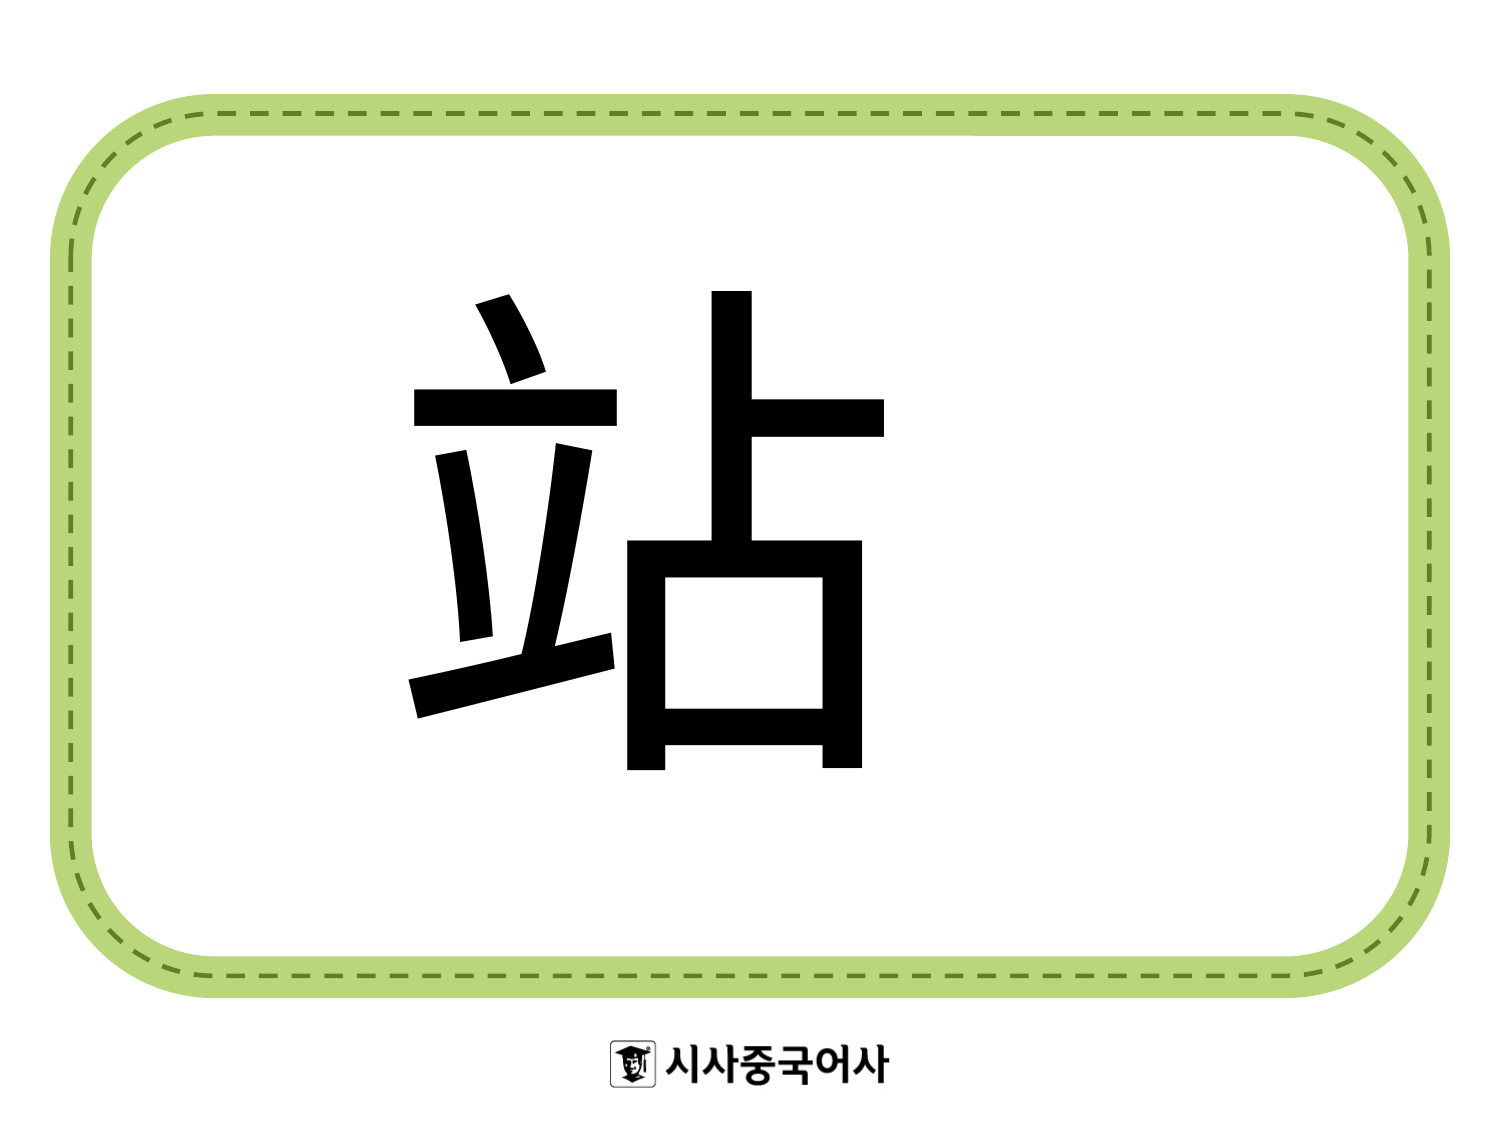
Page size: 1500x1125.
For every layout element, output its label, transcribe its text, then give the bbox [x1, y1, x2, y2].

text_box 站 [145, 189, 1354, 853]
picture [602, 1034, 898, 1094]
